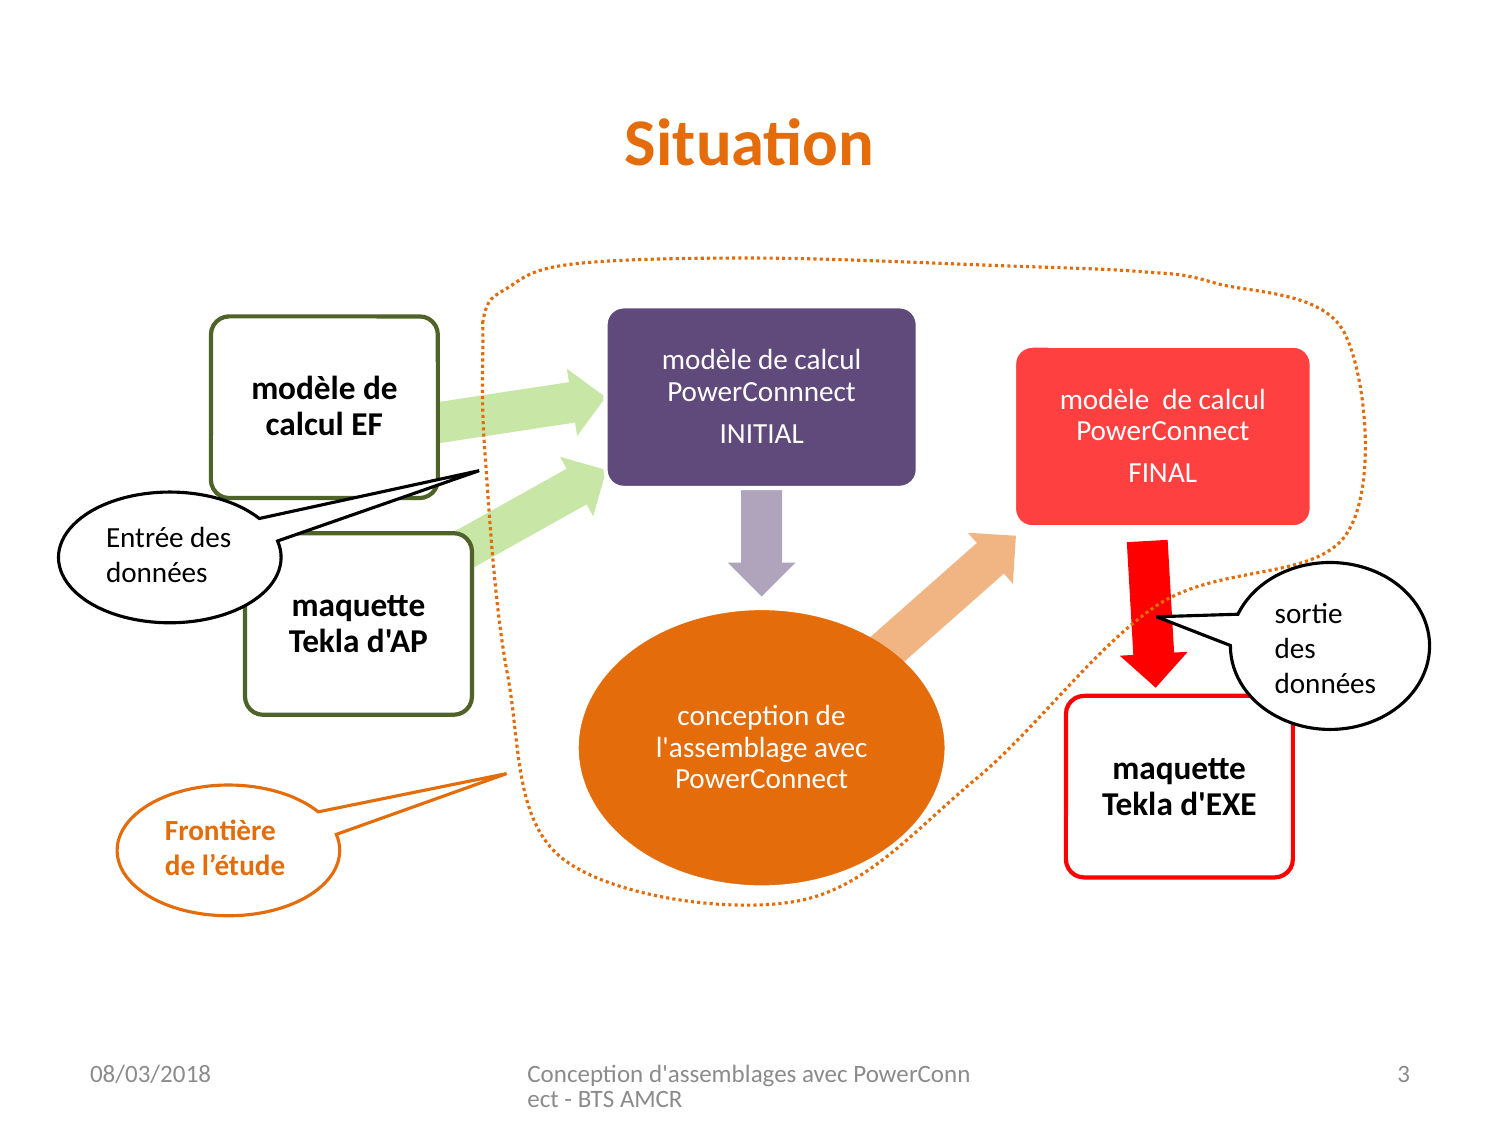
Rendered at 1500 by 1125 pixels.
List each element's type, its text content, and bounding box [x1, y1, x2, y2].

footer Conception d'assemblages avec PowerConnect - BTS AMCR [512, 1042, 988, 1103]
title Situation [75, 45, 1425, 233]
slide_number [75, 1042, 425, 1103]
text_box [58, 257, 1430, 917]
slide_number 3 [1074, 1042, 1425, 1103]
